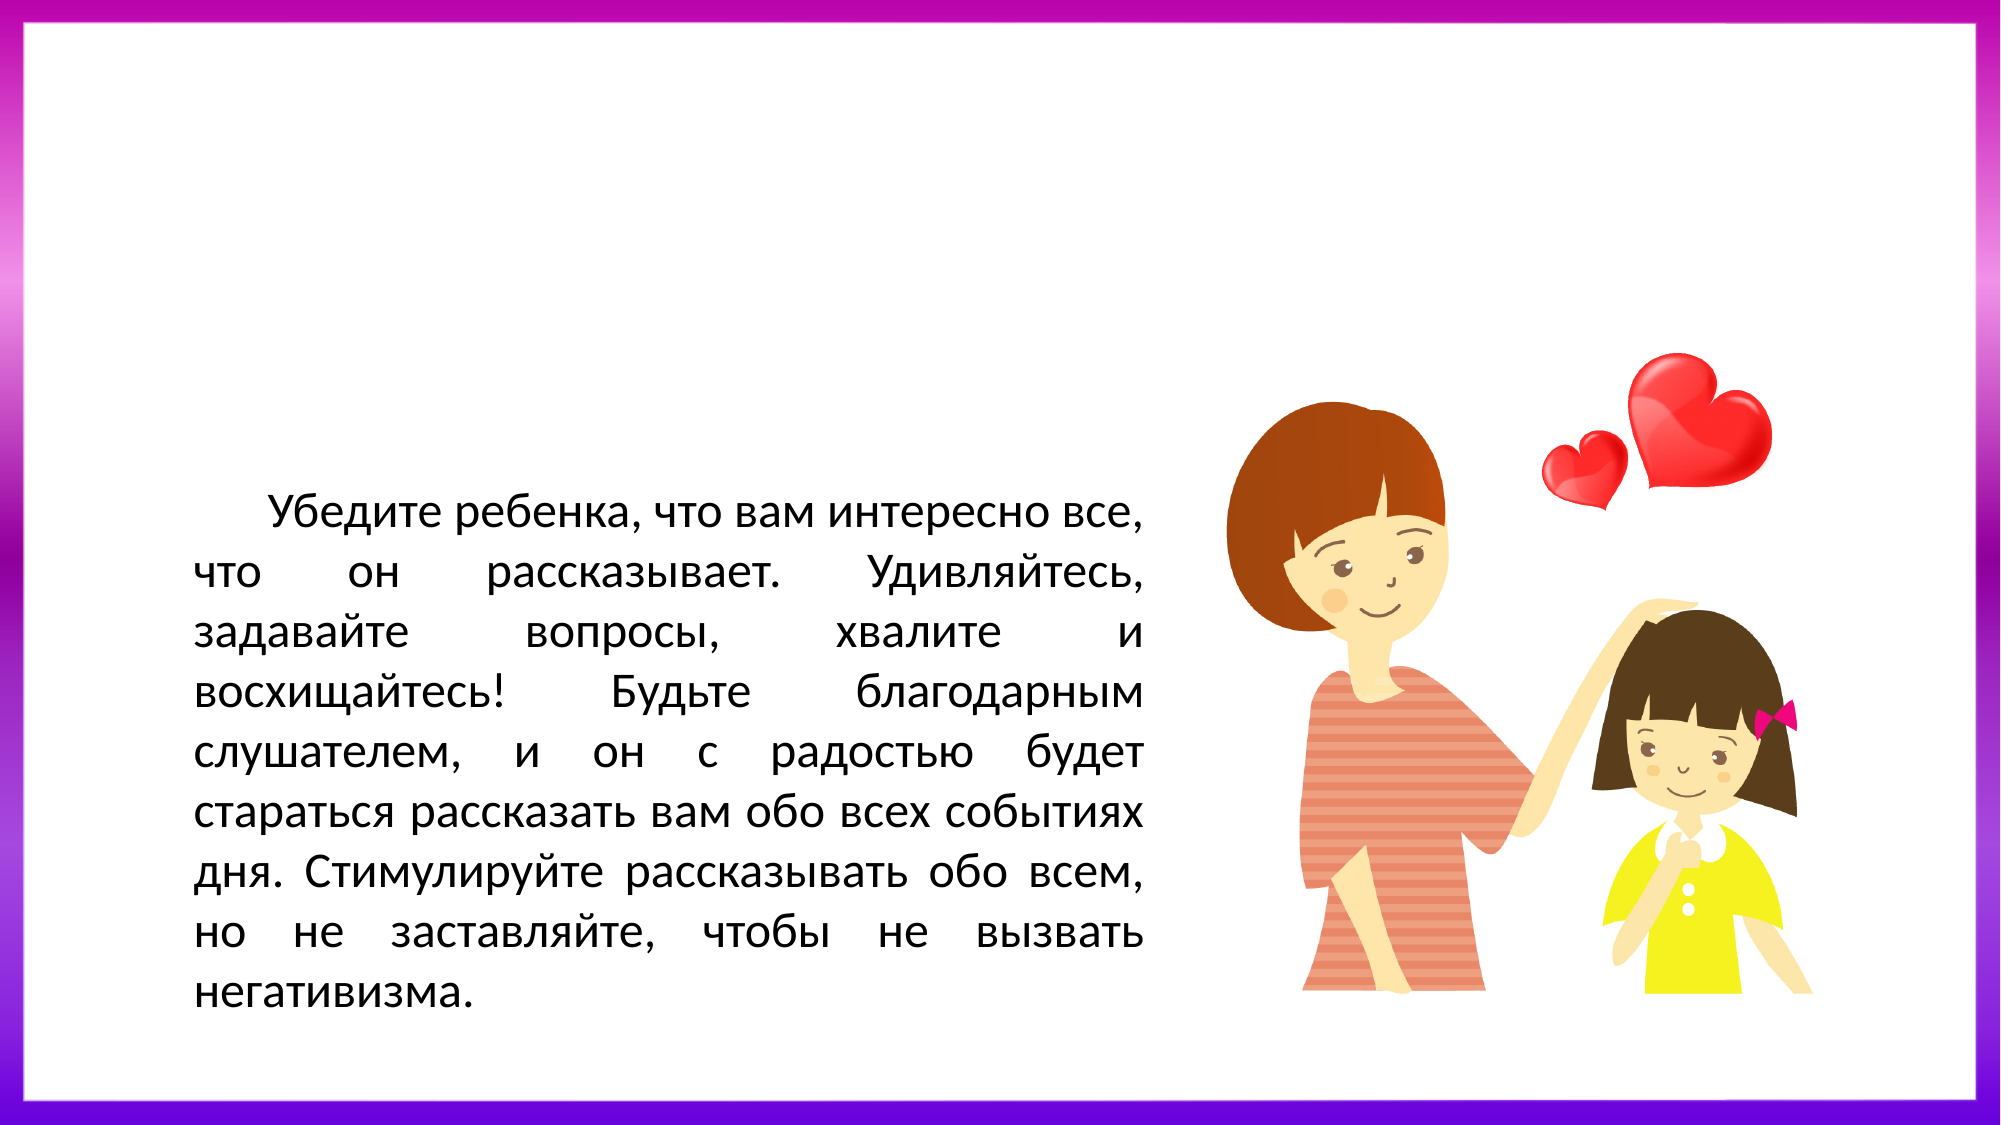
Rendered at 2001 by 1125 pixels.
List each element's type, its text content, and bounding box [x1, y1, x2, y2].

text_box Убедите ребенка, что вам интересно все, что он рассказывает. Удивляйтесь, задавайте вопросы, хвалите и восхищайтесь! Будьте благодарным слушателем, и он с радостью будет стараться рассказать вам обо всех событиях дня. Стимулируйте рассказывать обо всем, но не заставляйте, чтобы не вызвать негативизма. [178, 470, 1160, 1025]
picture [0, 0, 2001, 1125]
